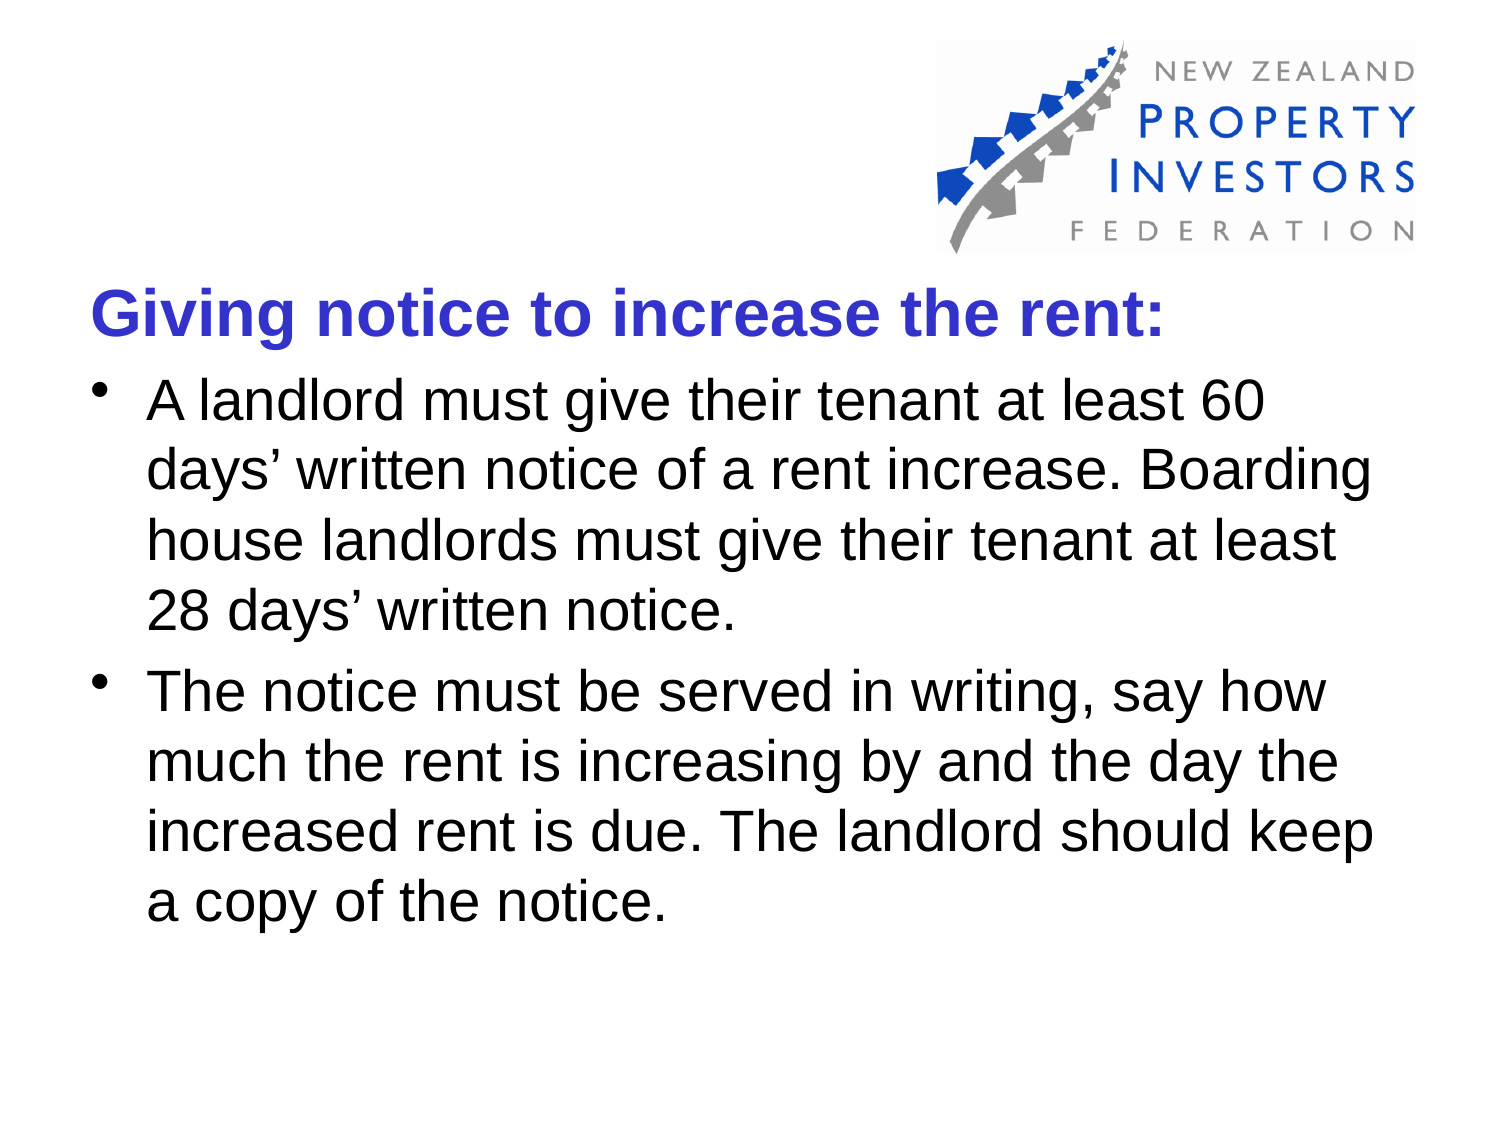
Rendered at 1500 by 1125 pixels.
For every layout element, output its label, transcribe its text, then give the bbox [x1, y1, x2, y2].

list Giving notice to increase the rent: A landlord must give their tenant at least 60 days’ written notice of a rent increase. Boarding house landlords must give their tenant at least 28 days’ written notice. The notice must be served in writing, say how much the rent is increasing by and the day the increased rent is due. The landlord should keep a copy of the notice. [74, 262, 1426, 1006]
picture [936, 40, 1416, 254]
